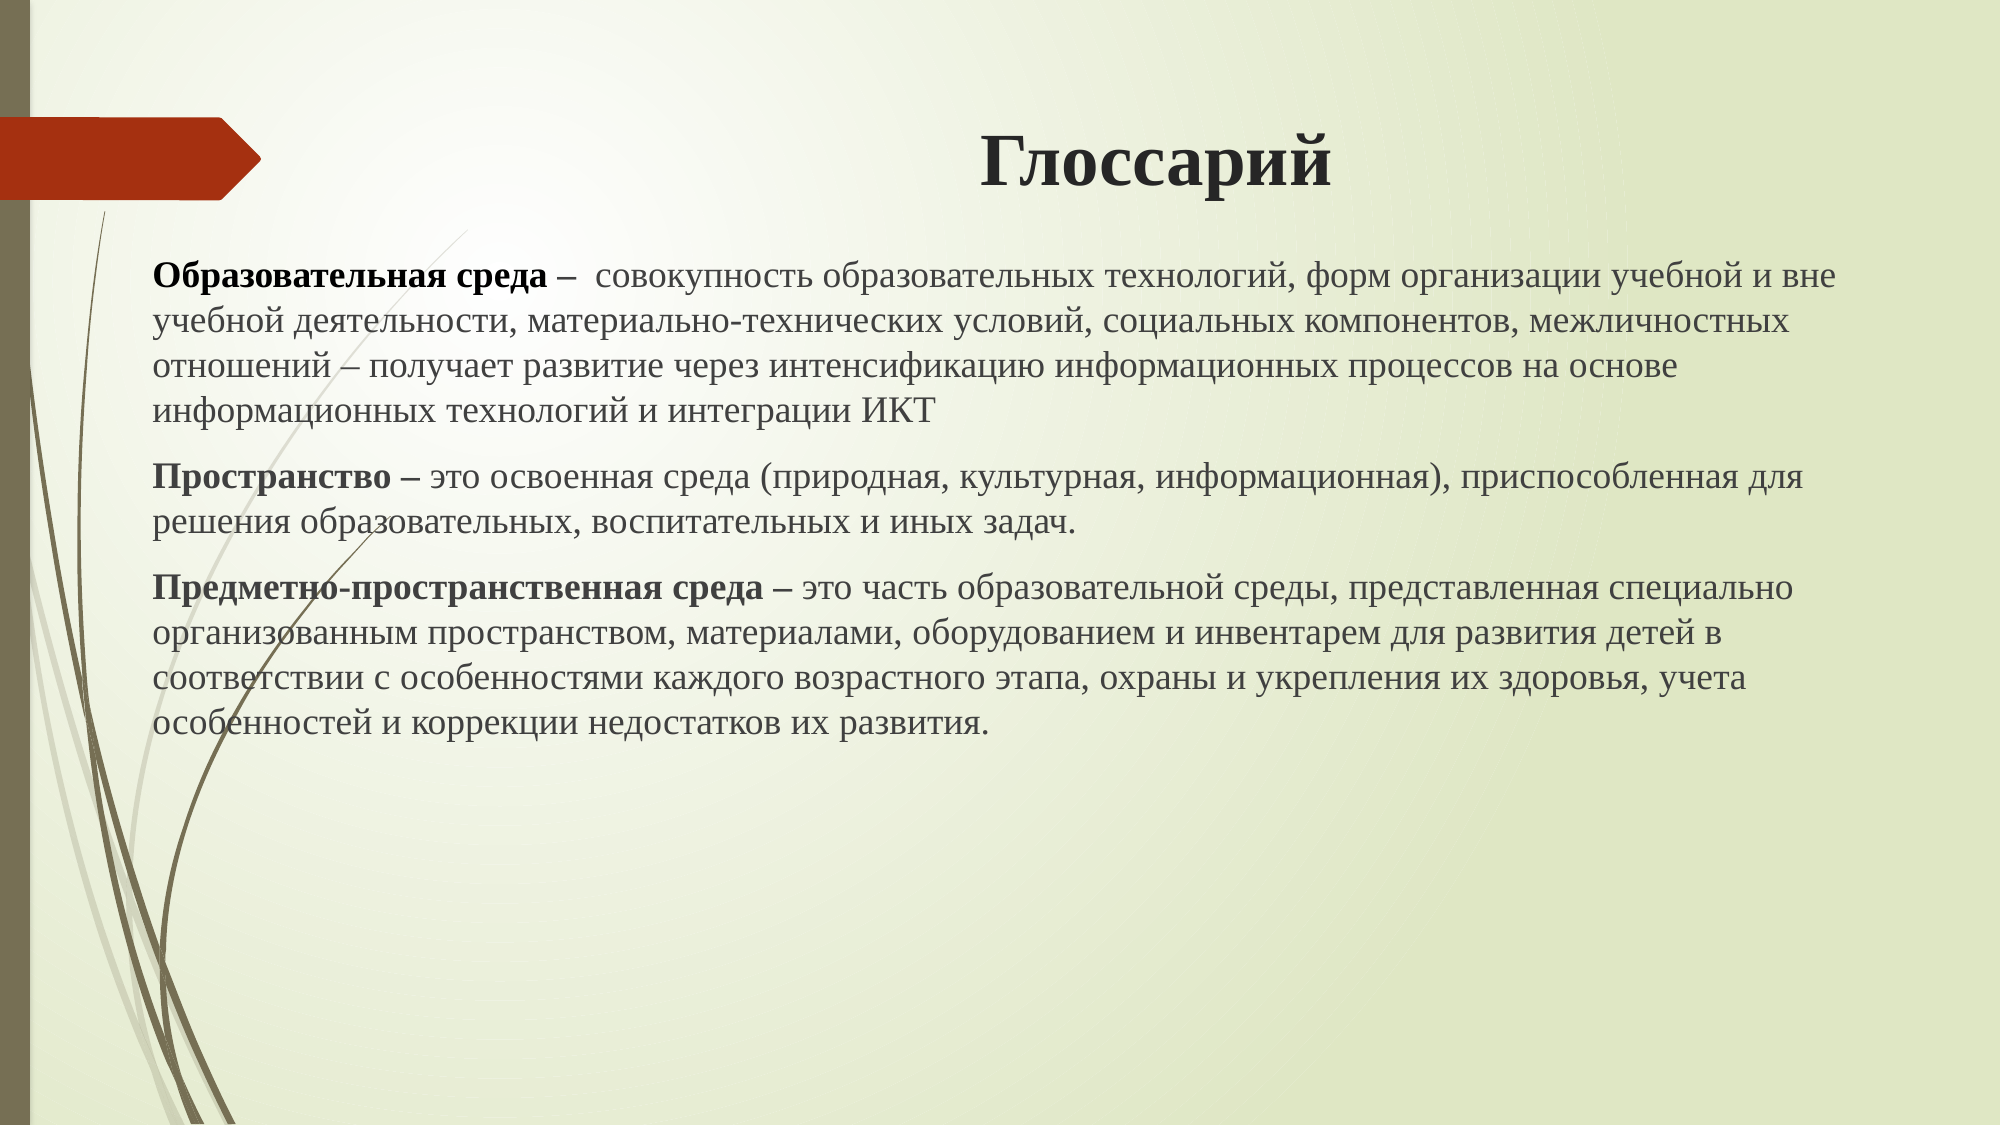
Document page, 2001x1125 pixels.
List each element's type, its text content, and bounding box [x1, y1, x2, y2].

title Глоссарий [425, 102, 1888, 313]
list Образовательная среда – совокупность образовательных технологий, форм организации учебной и вне учебной деятельности, материально-технических условий, социальных компонентов, межличностных отношений – получает развитие через интенсификацию информационных процессов на основе информационных технологий и интеграции ИКТ Пространство – это освоенная среда (природная, культурная, информационная), приспособленная для решения образовательных, воспитательных и иных задач. Предметно-пространственная среда – это часть образовательной среды, представленная специально организованным пространством, материалами, оборудованием и инвентарем для развития детей в соответствии с особенностями каждого возрастного этапа, охраны и укрепления их здоровья, учета особенностей и коррекции недостатков их развития. [137, 242, 1863, 1014]
